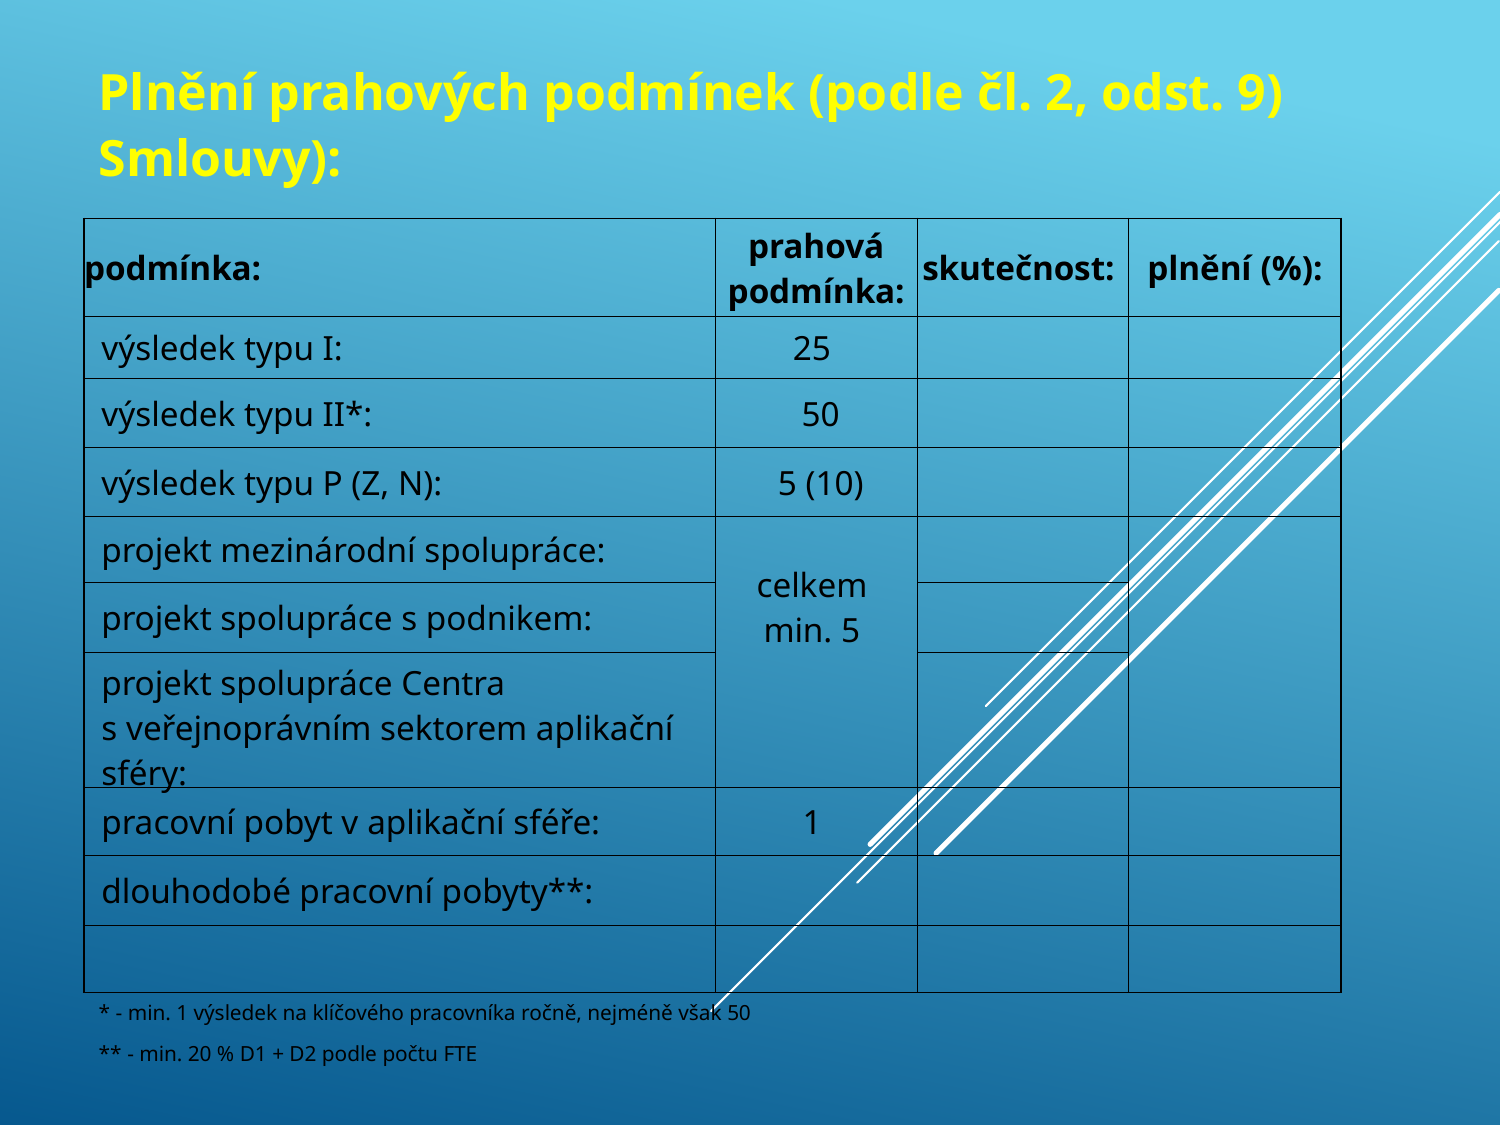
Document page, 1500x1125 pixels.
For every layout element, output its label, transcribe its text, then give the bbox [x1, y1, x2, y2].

table_cell [1129, 317, 1340, 378]
table_cell projekt spolupráce s podnikem: [85, 583, 715, 652]
table_cell [85, 926, 715, 991]
subtitle * - min. 1 výsledek na klíčového pracovníka ročně, nejméně však 50 ** - min. 20 % D1 + D2 podle počtu FTE [83, 991, 897, 1049]
table_cell výsledek typu II*: [85, 379, 715, 447]
table_cell [1129, 448, 1340, 516]
table_cell [1129, 856, 1340, 925]
table_cell [716, 926, 917, 992]
table_cell [1129, 379, 1340, 447]
table_cell celkem min. 5 [716, 517, 917, 787]
table_cell [918, 448, 1128, 516]
table_cell [918, 788, 1128, 855]
table_cell 1 [716, 788, 917, 855]
table_cell [1129, 788, 1340, 855]
table_header podmínka: [85, 219, 715, 316]
table_cell projekt spolupráce Centra s veřejnoprávním sektorem aplikační sféry: [85, 653, 715, 787]
table_cell [918, 379, 1128, 447]
table_cell projekt mezinárodní spolupráce: [85, 517, 715, 582]
table_cell [918, 653, 1128, 787]
text_box Plnění prahových podmínek (podle čl. 2, odst. 9) Smlouvy): [83, 46, 1442, 194]
table_cell výsledek typu P (Z, N): [85, 448, 715, 516]
table_cell výsledek typu I: [85, 317, 715, 378]
table_cell [1129, 926, 1340, 992]
table_cell dlouhodobé pracovní pobyty**: [85, 856, 715, 925]
table_cell [716, 856, 917, 925]
table_cell 5 (10) [716, 448, 917, 516]
table_header prahová podmínka: [716, 219, 917, 316]
table_cell [918, 583, 1128, 652]
table_cell [918, 926, 1128, 992]
table_cell pracovní pobyt v aplikační sféře: [85, 788, 715, 855]
table_header skutečnost: [918, 219, 1128, 316]
table_cell [918, 856, 1128, 925]
table_cell [918, 517, 1128, 582]
table_header plnění (%): [1129, 219, 1340, 316]
table_cell [1129, 517, 1340, 787]
table_cell 25 [716, 317, 917, 378]
table_cell [918, 317, 1128, 378]
table_cell 50 [716, 379, 917, 447]
